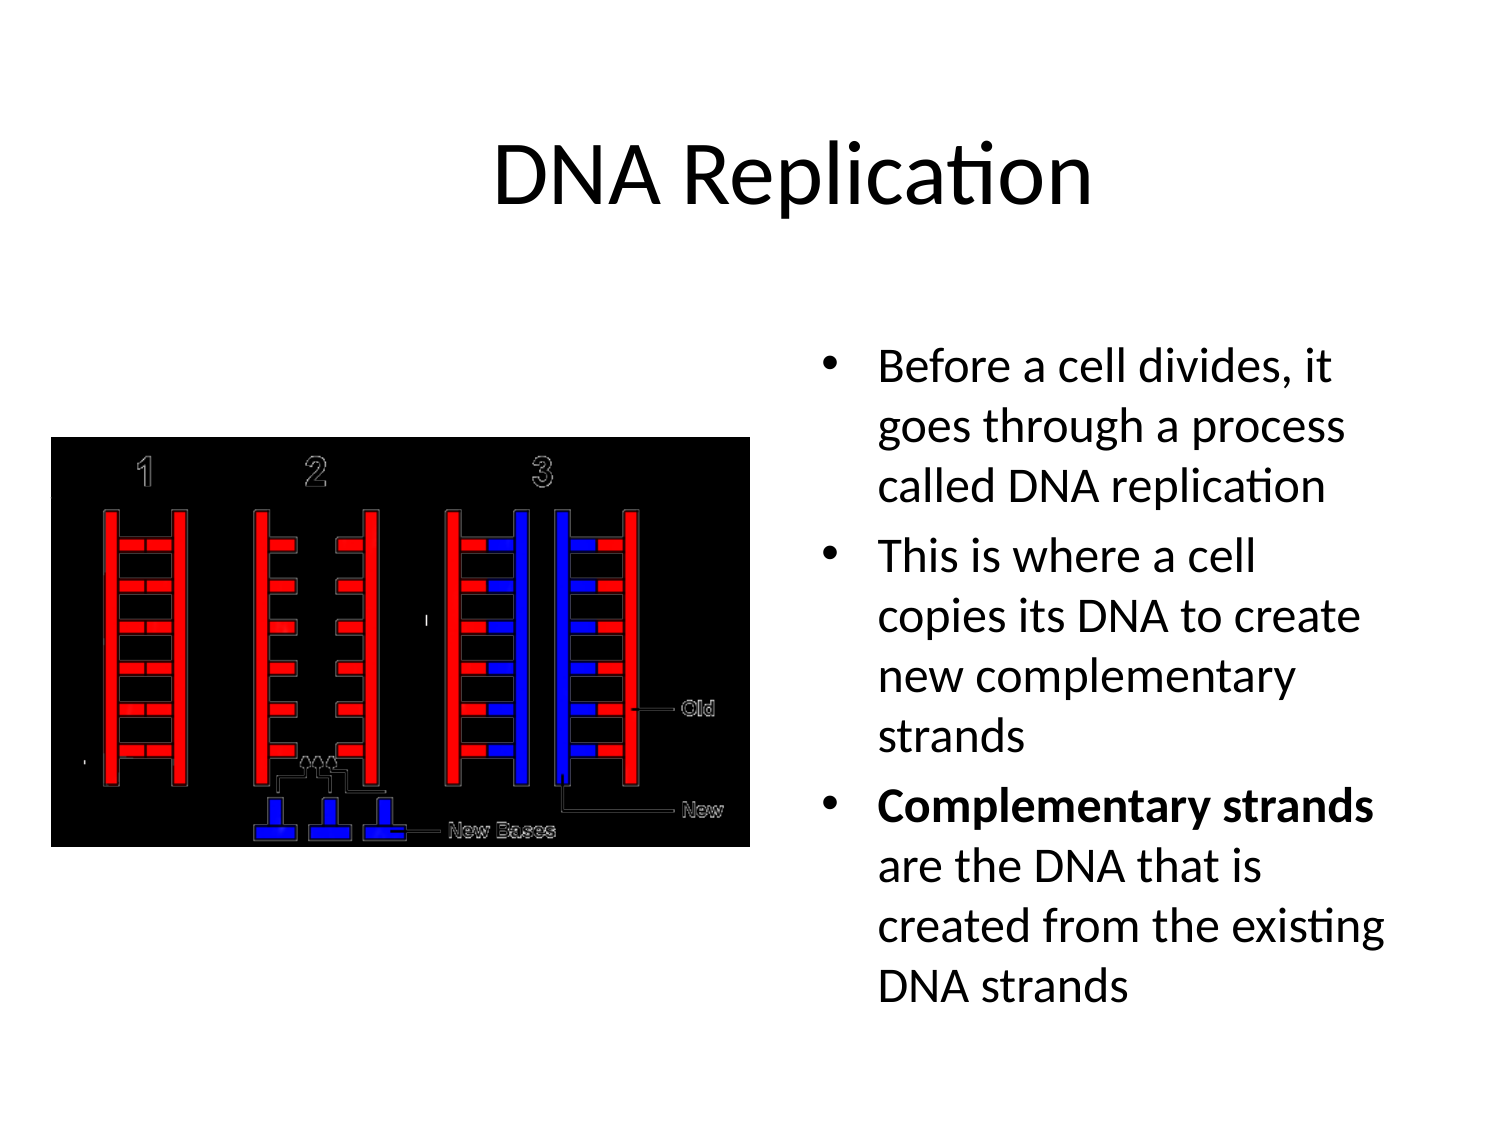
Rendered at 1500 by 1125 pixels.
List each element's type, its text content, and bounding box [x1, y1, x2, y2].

title DNA Replication [174, 49, 1413, 286]
list Before a cell divides, it goes through a process called DNA replication This is where a cell copies its DNA to create new complementary strands Complementary strands are the DNA that is created from the existing DNA strands [806, 324, 1413, 1063]
picture [50, 437, 751, 848]
